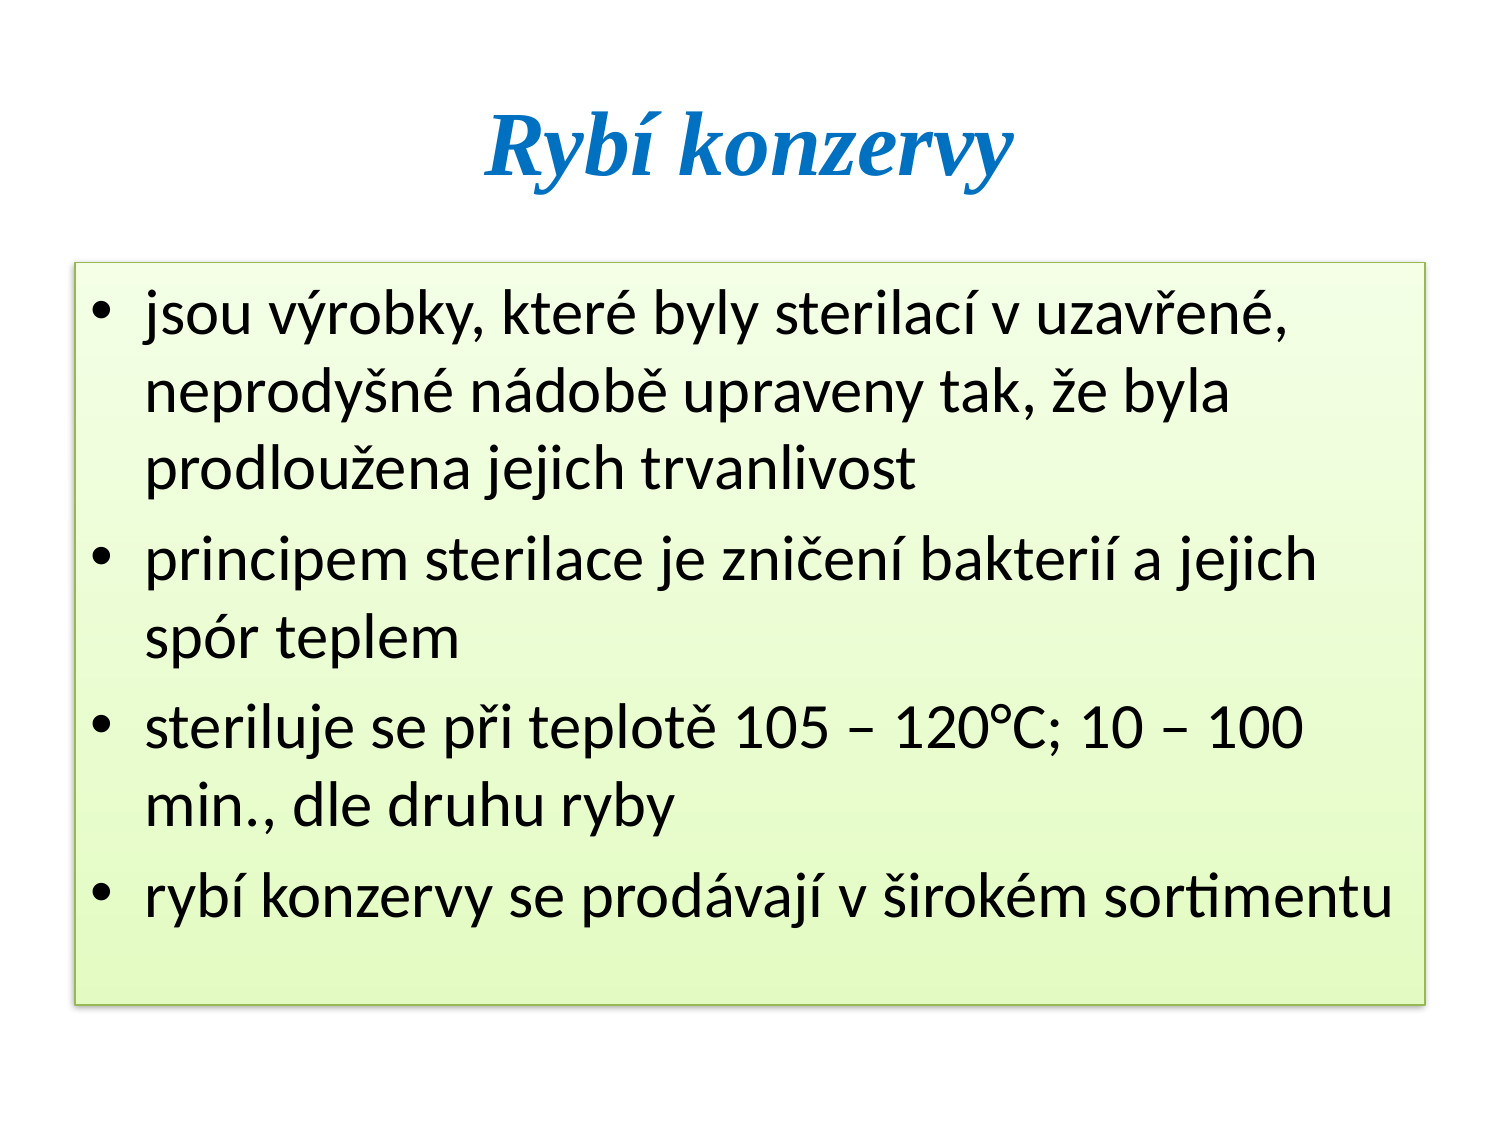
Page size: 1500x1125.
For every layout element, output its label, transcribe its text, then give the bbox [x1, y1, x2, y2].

title Rybí konzervy [75, 45, 1425, 233]
list jsou výrobky, které byly sterilací v uzavřené, neprodyšné nádobě upraveny tak, že byla prodloužena jejich trvanlivost principem sterilace je zničení bakterií a jejich spór teplem steriluje se při teplotě 105 – 120°C; 10 – 100 min., dle druhu ryby rybí konzervy se prodávají v širokém sortimentu [74, 262, 1426, 1006]
